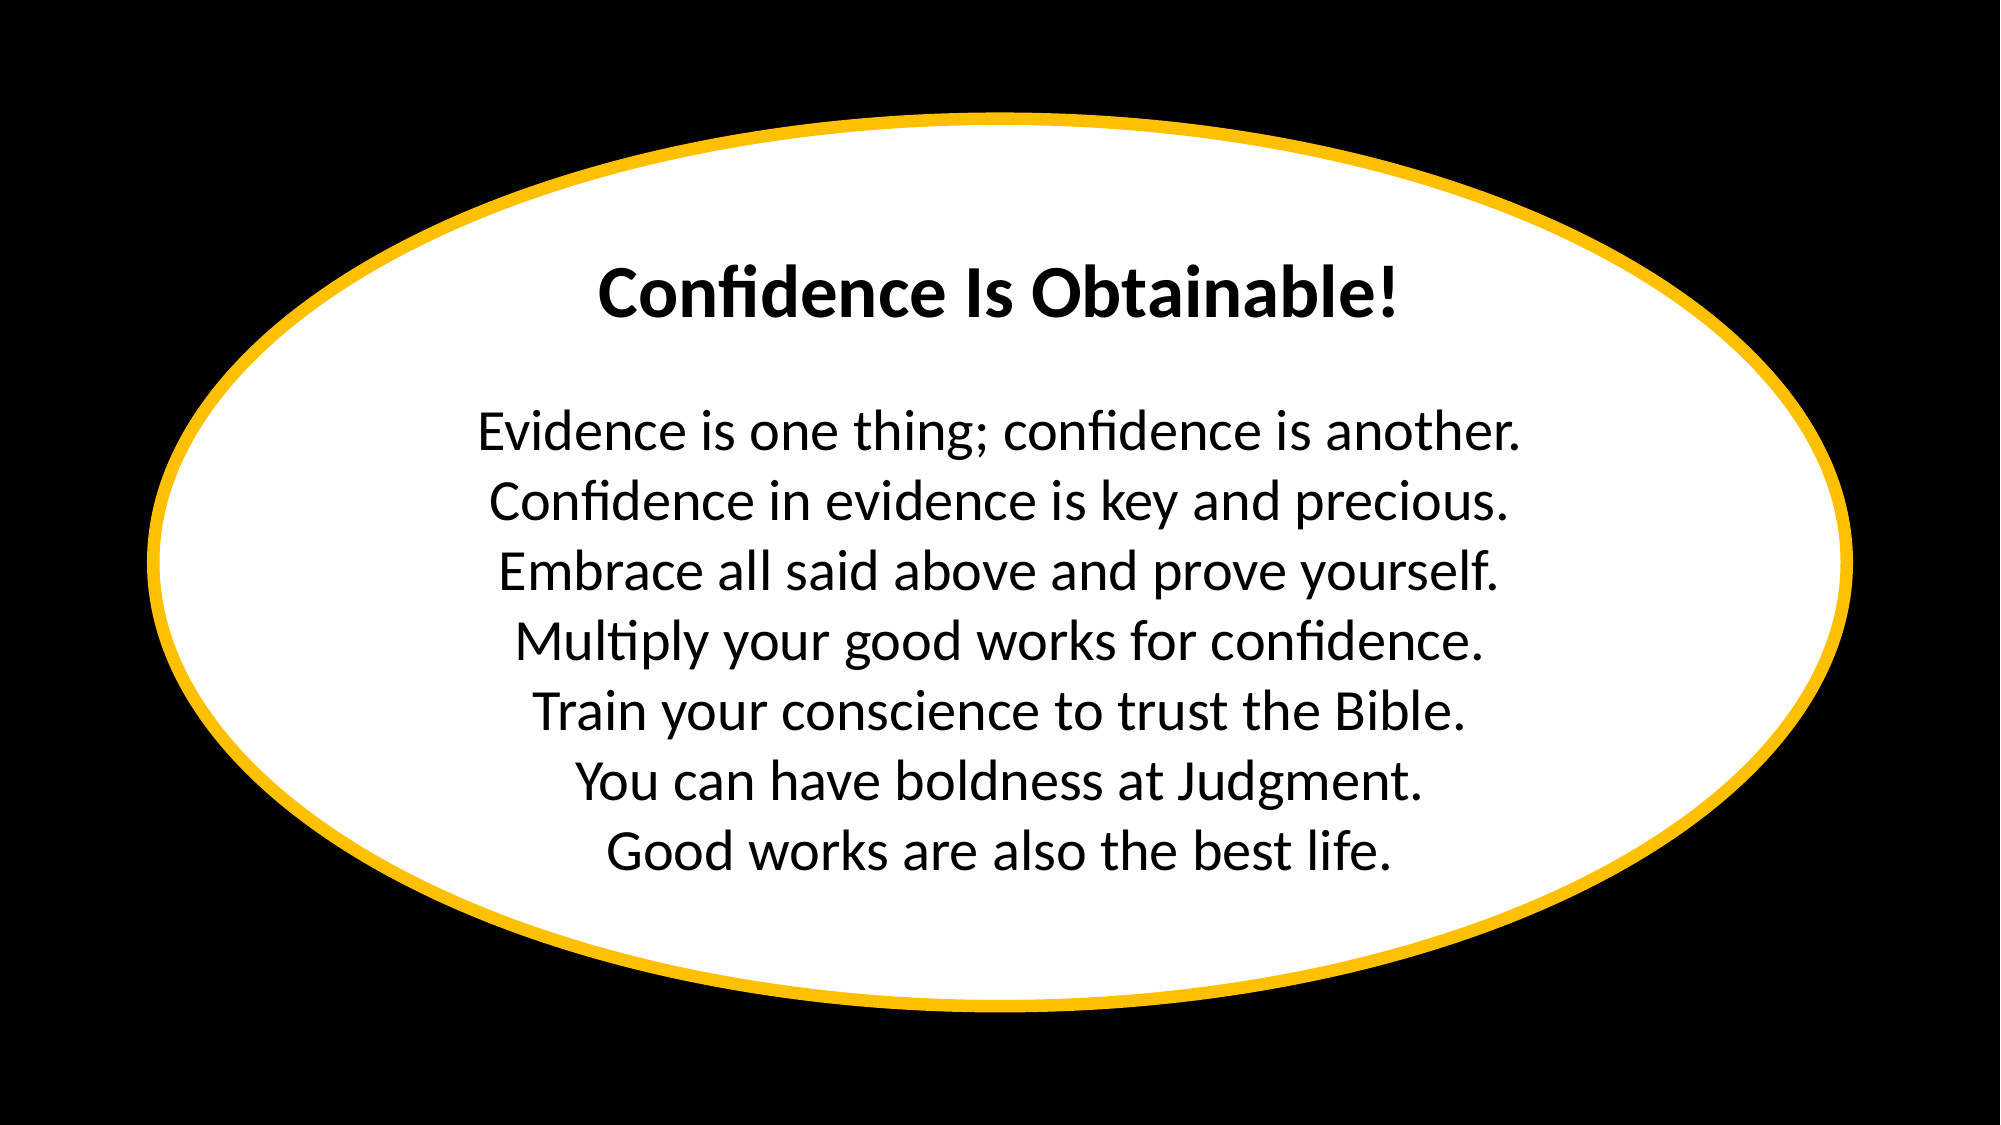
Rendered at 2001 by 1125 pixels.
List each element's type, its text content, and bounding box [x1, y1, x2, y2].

text_box Confidence Is Obtainable! Evidence is one thing; confidence is another. Confidence in evidence is key and precious. Embrace all said above and prove yourself. Multiply your good works for confidence. Train your conscience to trust the Bible. You can have boldness at Judgment. Good works are also the best life. [152, 117, 1848, 1008]
